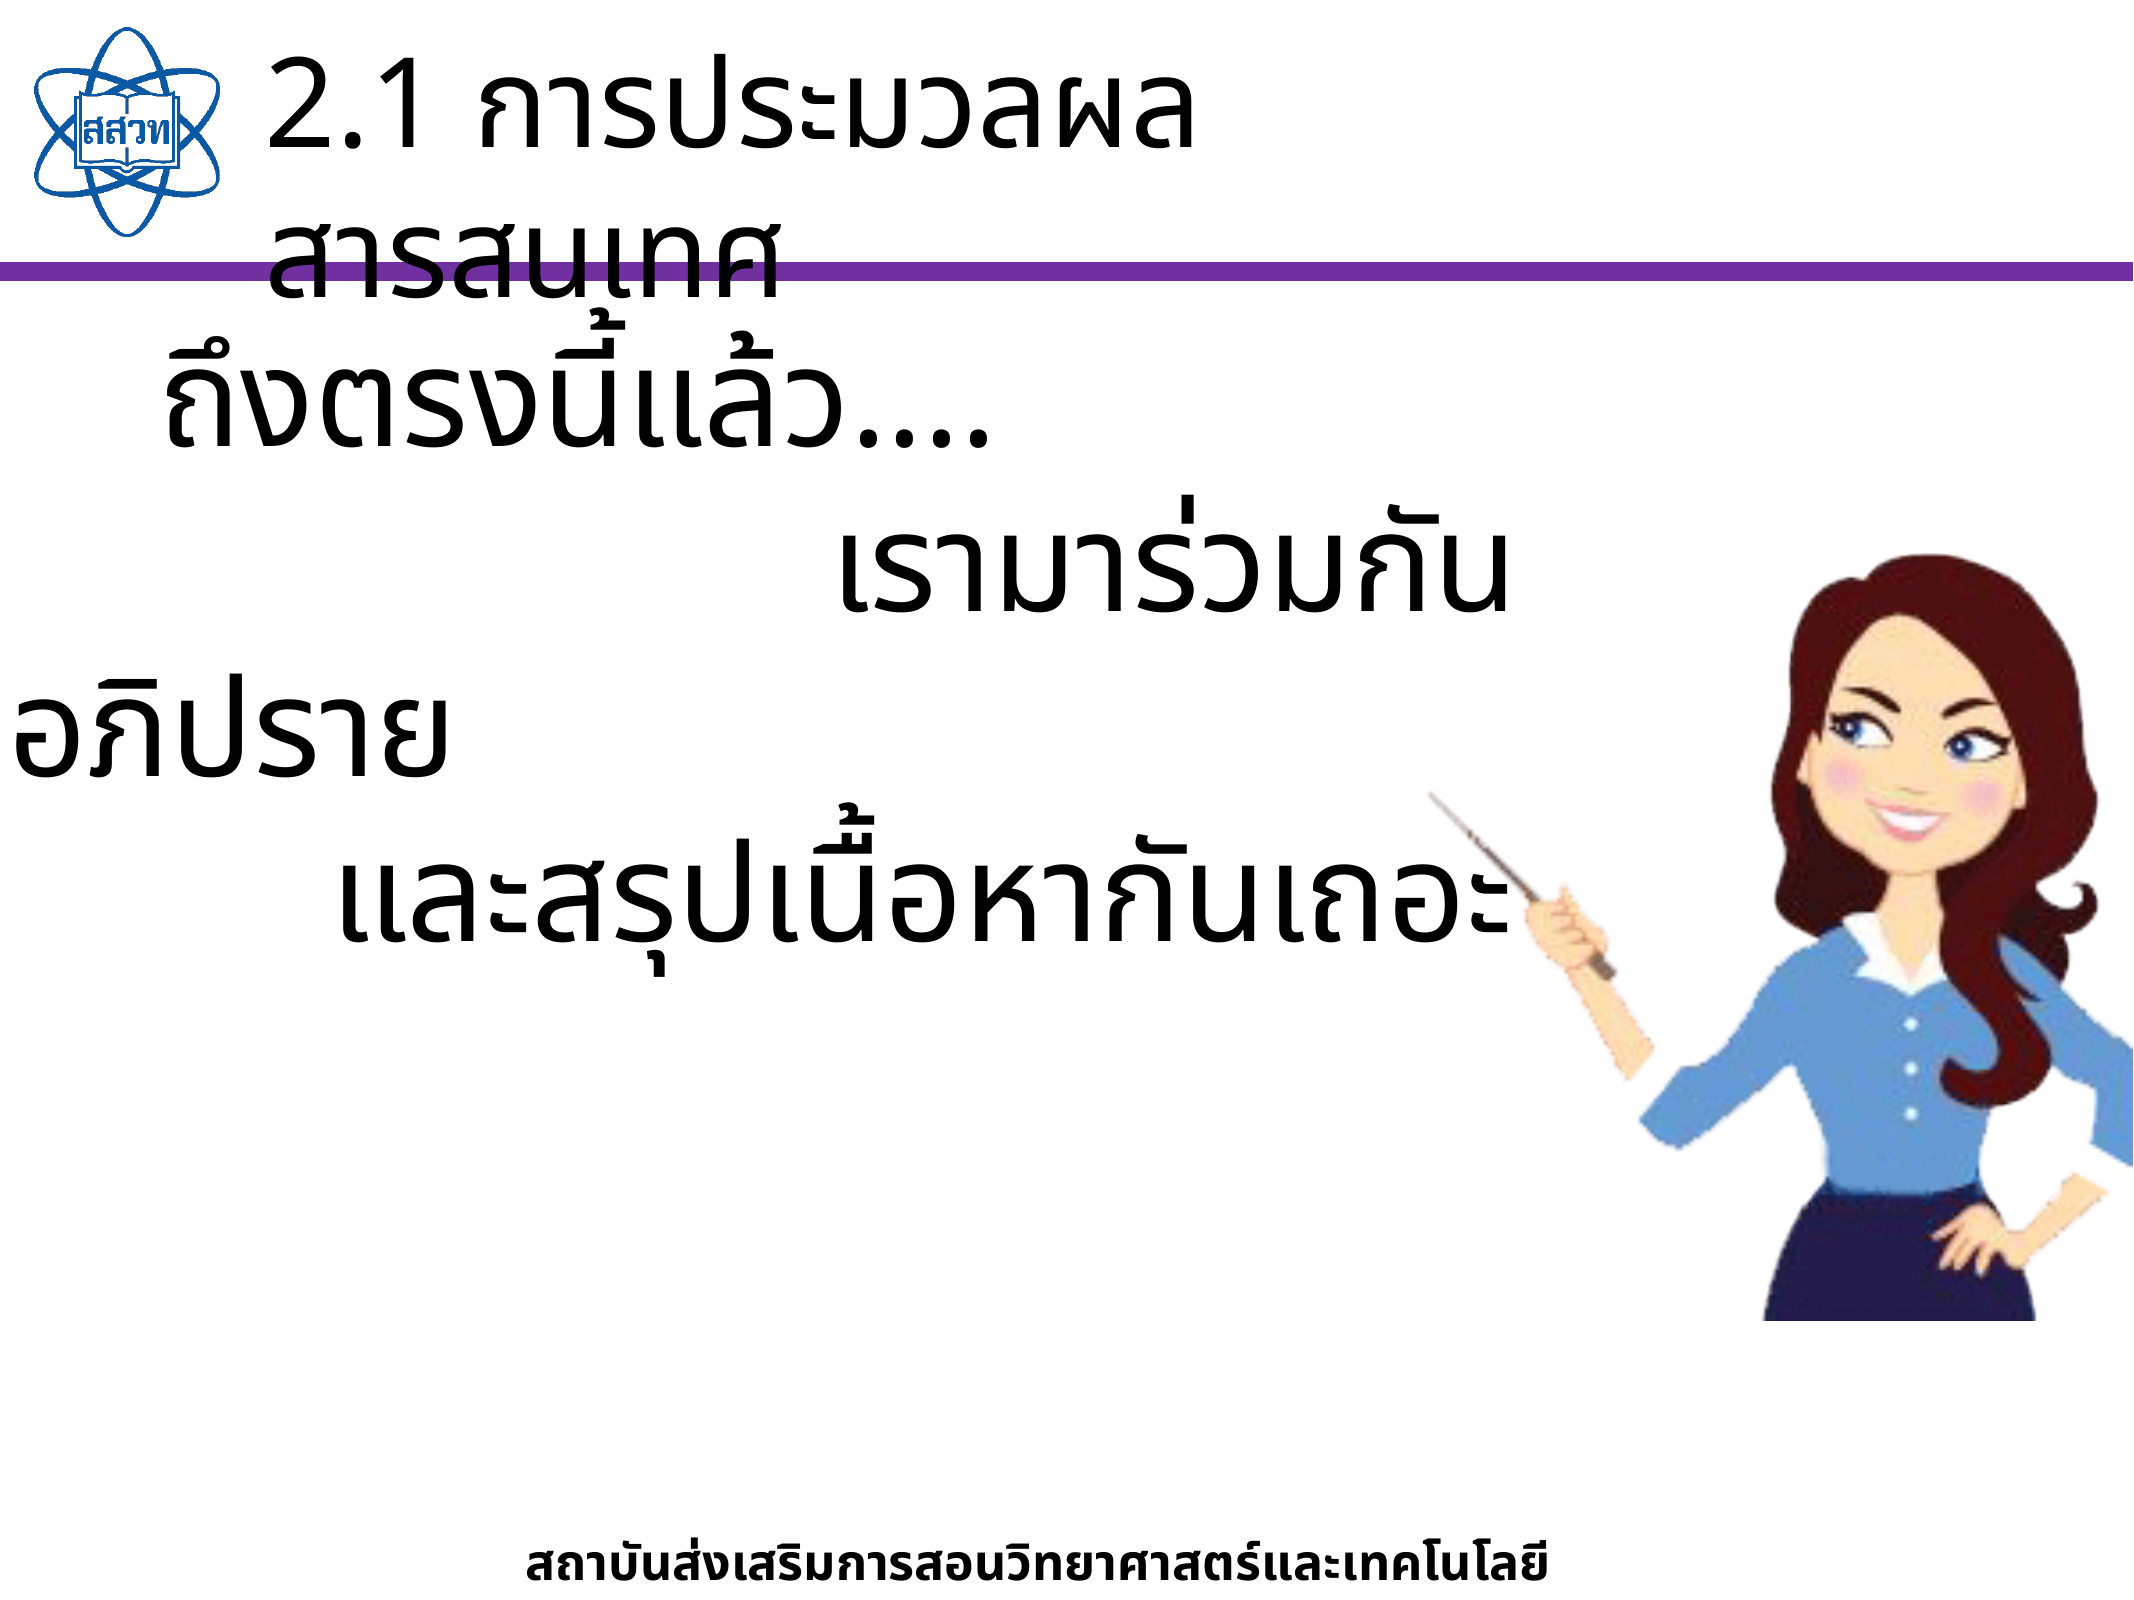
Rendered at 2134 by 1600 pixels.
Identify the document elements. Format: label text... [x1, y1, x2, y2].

text_box 2.1 การประมวลผลสารสนเทศ [256, 88, 1347, 257]
picture [33, 27, 220, 237]
picture [1398, 553, 2134, 1321]
text_box สถาบันส่งเสริมการสอนวิทยาศาสตร์และเทคโนโลยี [74, 1522, 2002, 1589]
text_box ถึงตรงนี้แล้ว.... เรามาร่วมกันอภิปราย และสรุปเนื้อหากันเถอะ [0, 380, 1776, 897]
